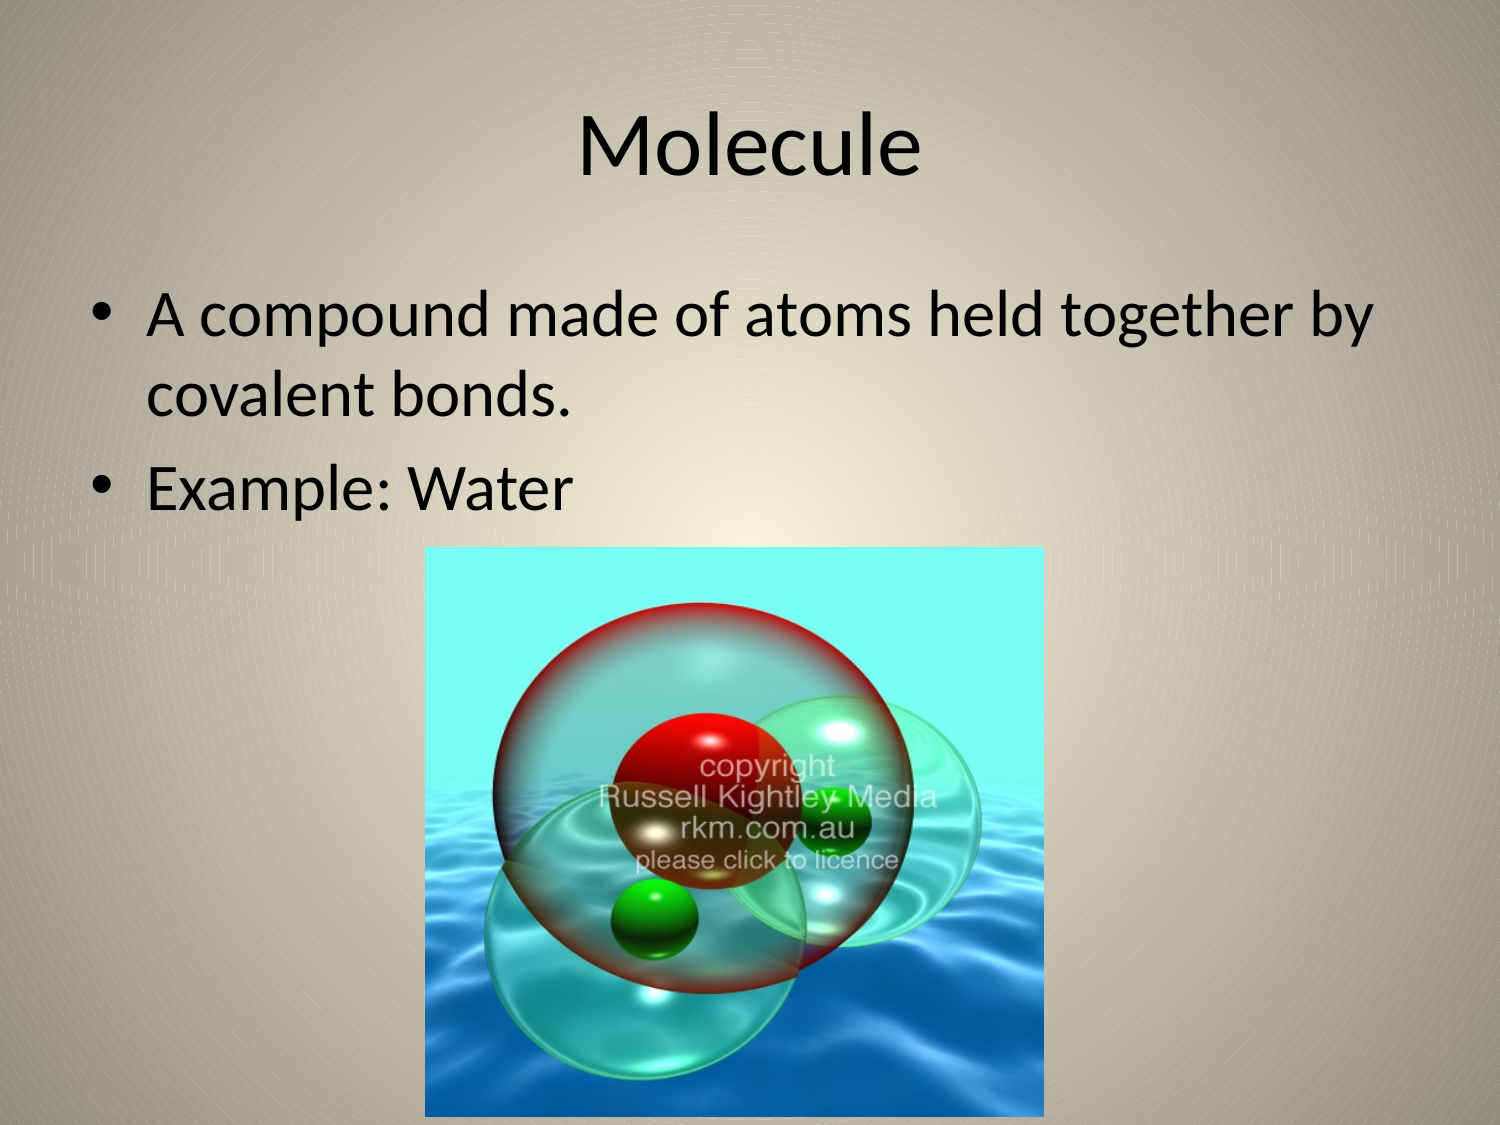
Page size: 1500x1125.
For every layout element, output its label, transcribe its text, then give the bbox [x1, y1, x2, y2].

list A compound made of atoms held together by covalent bonds. Example: Water [75, 262, 1425, 1005]
title Molecule [75, 45, 1425, 233]
picture [424, 547, 1044, 1117]
